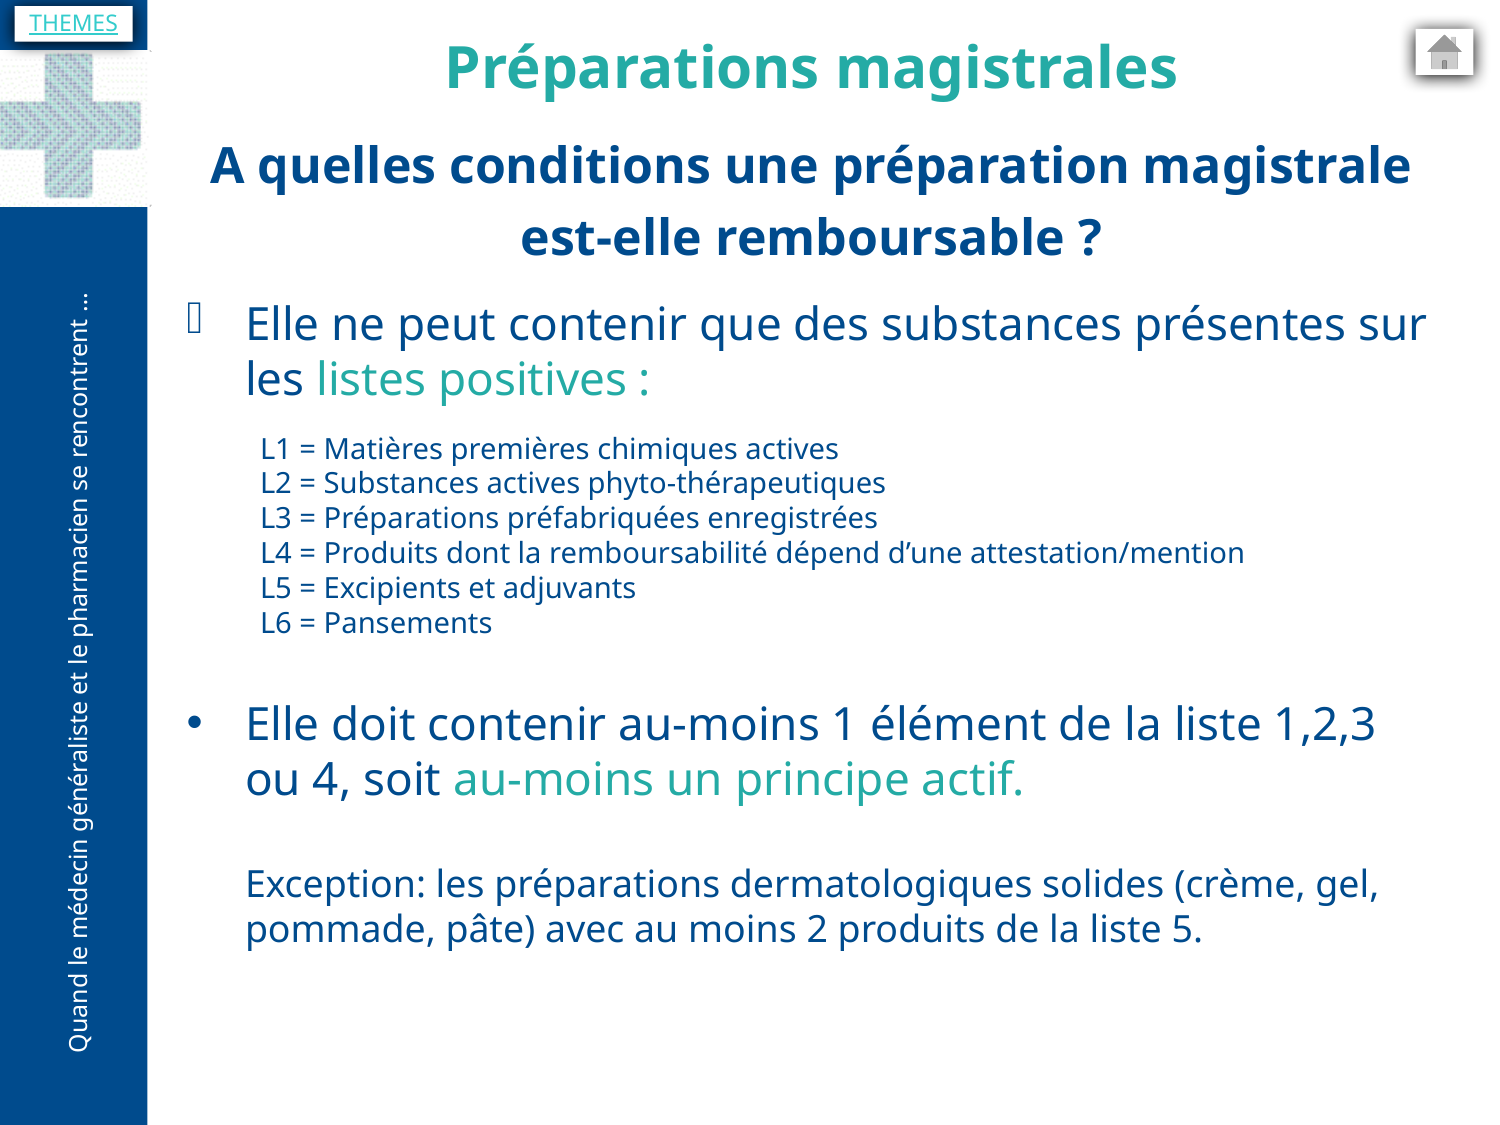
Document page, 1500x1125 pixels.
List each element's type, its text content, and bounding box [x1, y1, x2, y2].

text_box A quelles conditions une préparation magistrale est-elle remboursable ? [163, 113, 1460, 273]
list Elle ne peut contenir que des substances présentes sur les listes positives : L1 = Matières premières chimiques actives L2 = Substances actives phyto-thérapeutiques L3 = Préparations préfabriquées enregistrées L4 = Produits dont la remboursabilité dépend d’une attestation/mention L5 = Excipients et adjuvants L6 = Pansements Elle doit contenir au-moins 1 élément de la liste 1,2,3 ou 4, soit au-moins un principe actif. Exception: les préparations dermatologiques solides (crème, gel, pommade, pâte) avec au moins 2 produits de la liste 5. [171, 287, 1460, 1111]
list Préparations magistrales [163, 30, 1460, 113]
picture [0, 50, 152, 207]
text_box [1415, 28, 1474, 76]
text_box THEMES [14, 5, 134, 42]
